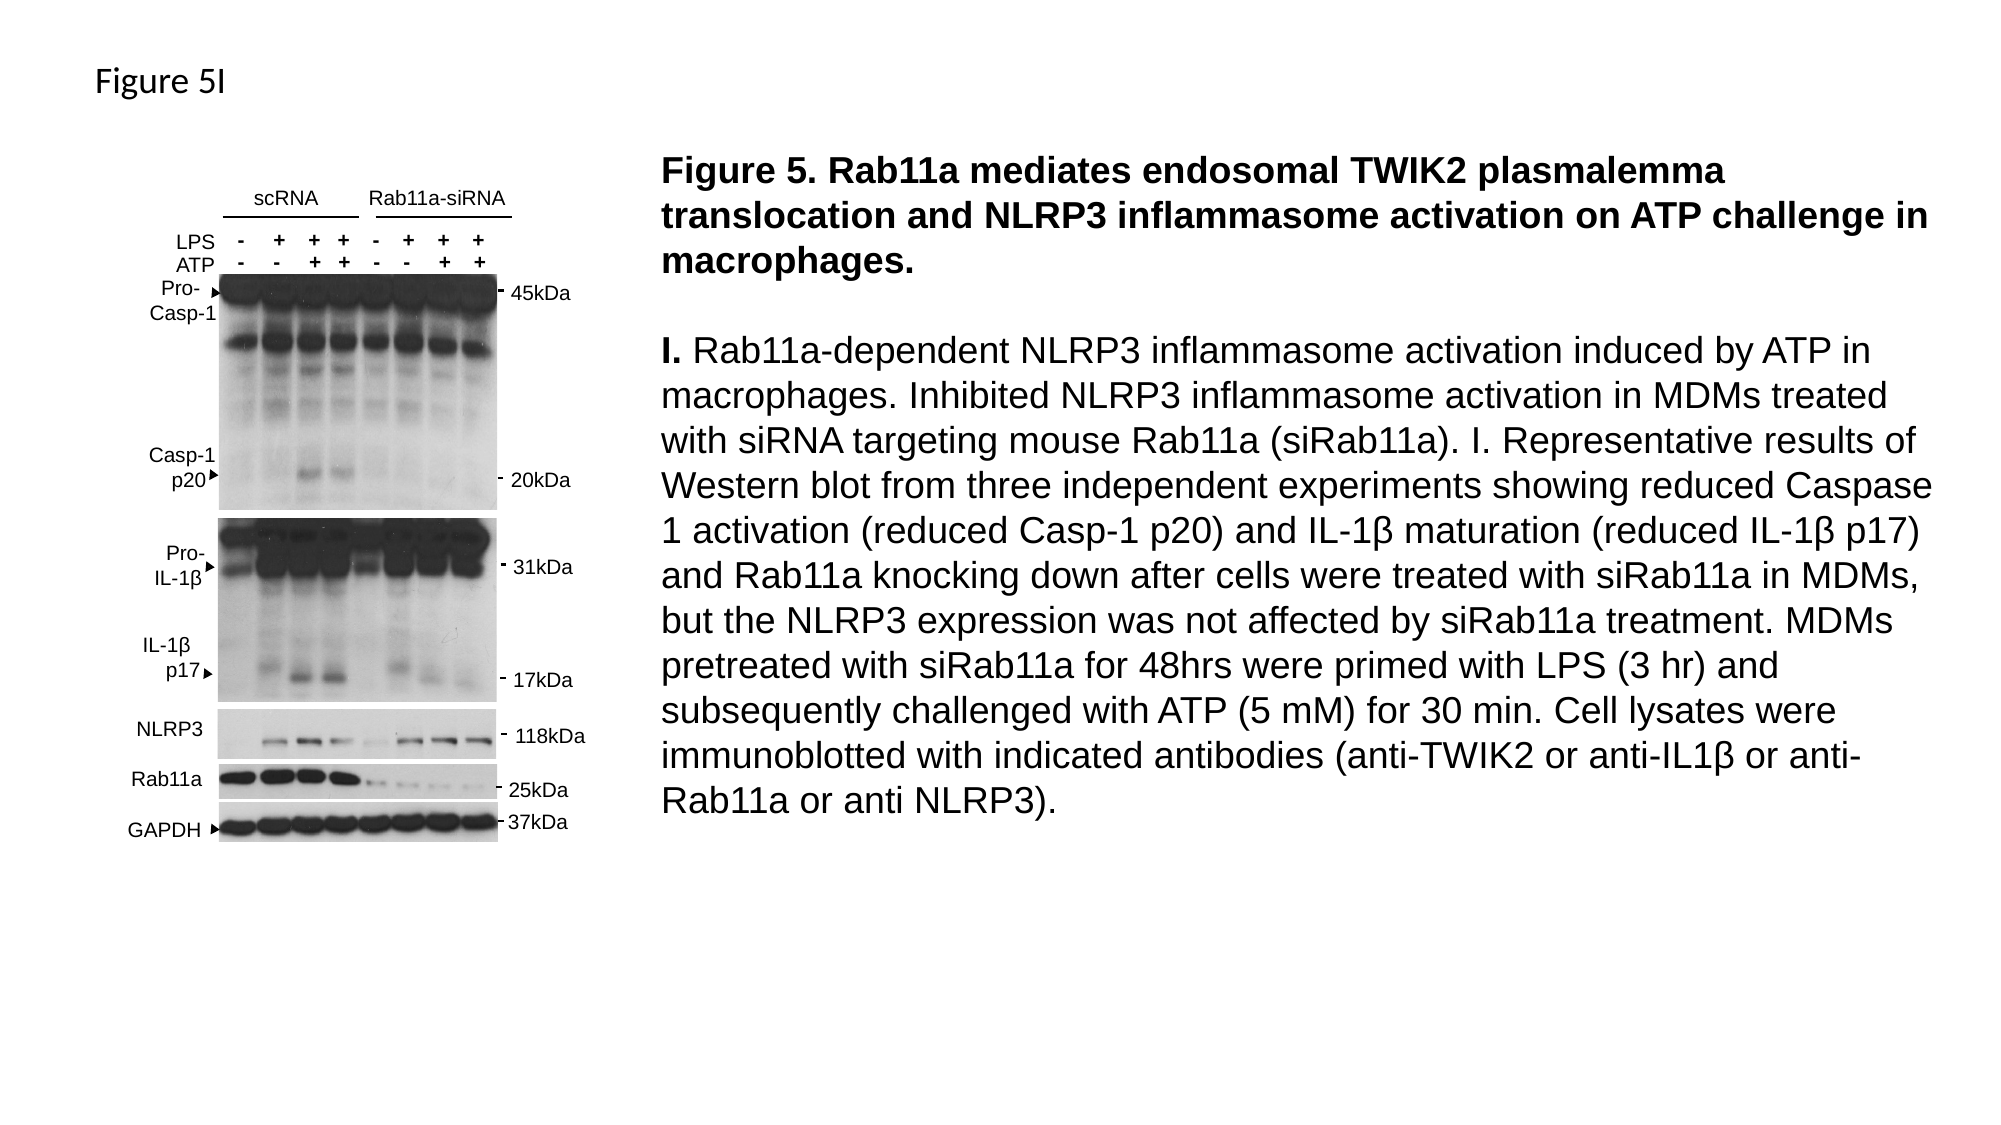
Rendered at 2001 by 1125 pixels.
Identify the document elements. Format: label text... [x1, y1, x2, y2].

text_box Figure 5I [80, 48, 242, 108]
text_box Figure 5. Rab11a mediates endosomal TWIK2 plasmalemma translocation and NLRP3 inflammasome activation on ATP challenge in macrophages. I. Rab11a-dependent NLRP3 inflammasome activation induced by ATP in macrophages. Inhibited NLRP3 inflammasome activation in MDMs treated with siRNA targeting mouse Rab11a (siRab11a). I. Representative results of Western blot from three independent experiments showing reduced Caspase 1 activation (reduced Casp-1 p20) and IL-1β maturation (reduced IL-1β p17) and Rab11a knocking down after cells were treated with siRab11a in MDMs, but the NLRP3 expression was not affected by siRab11a treatment. MDMs pretreated with siRab11a for 48hrs were primed with LPS (3 hr) and subsequently challenged with ATP (5 mM) for 30 min. Cell lysates were immunoblotted with indicated antibodies (anti-TWIK2 or anti-IL1β or anti-Rab11a or anti NLRP3). [646, 138, 1950, 829]
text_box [101, 177, 602, 850]
